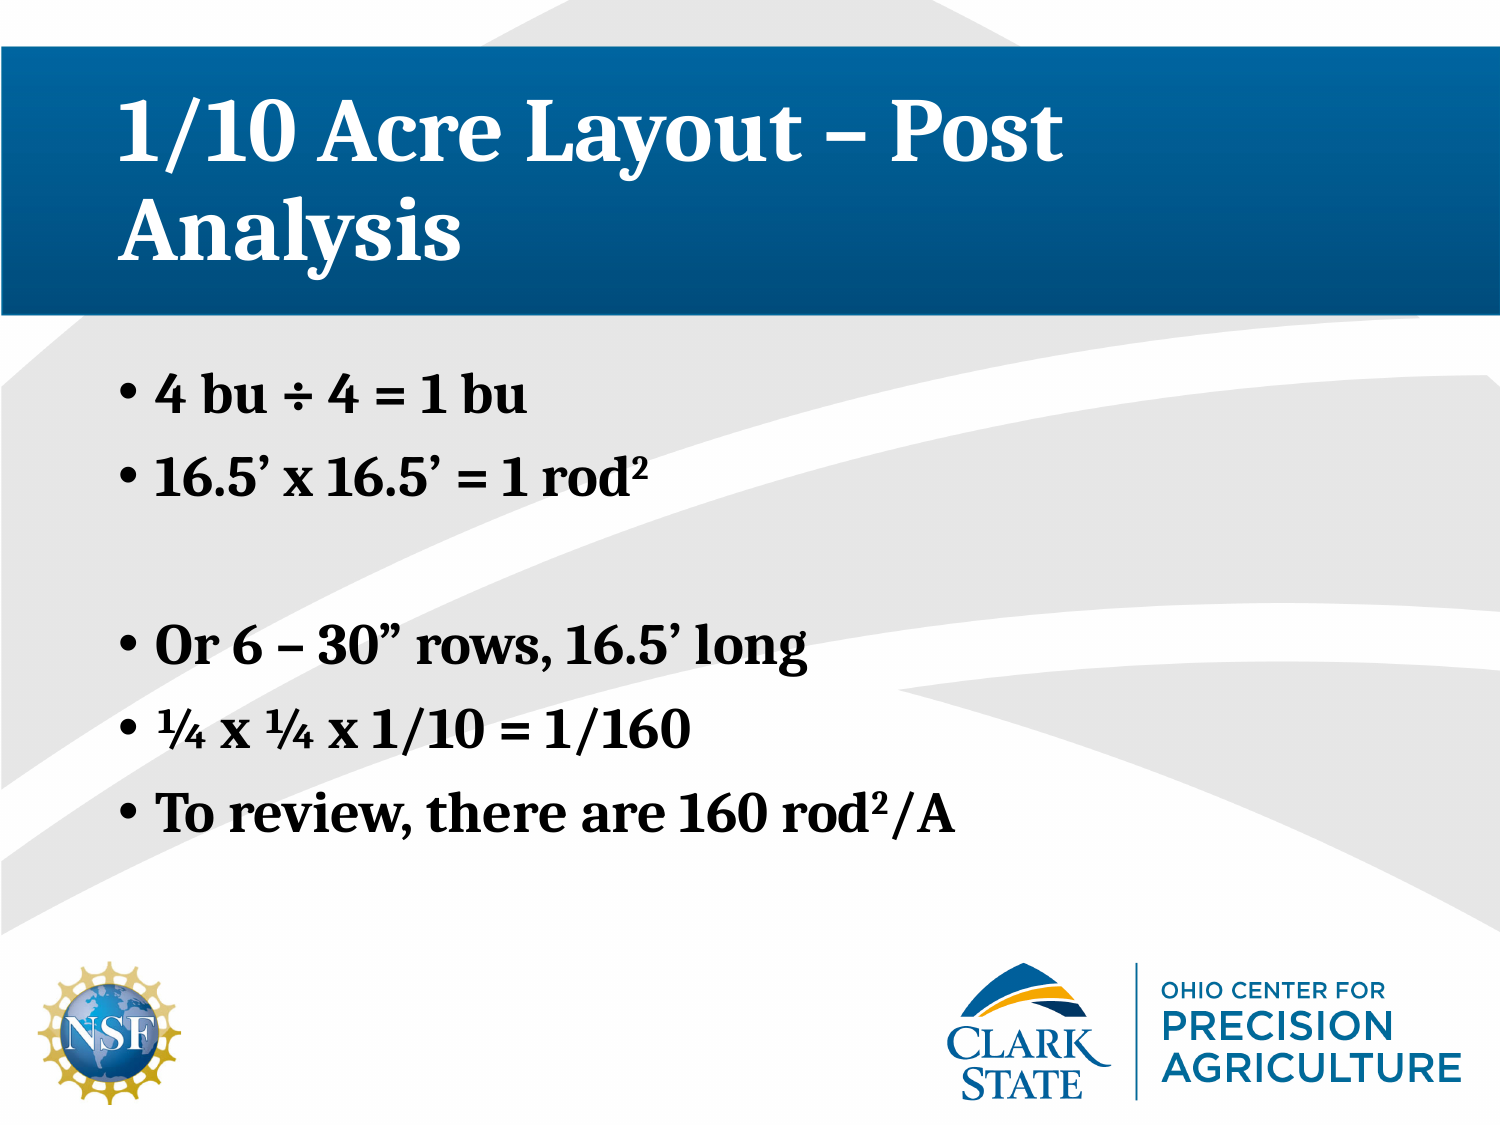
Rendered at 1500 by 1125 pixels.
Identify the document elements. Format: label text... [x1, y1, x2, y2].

picture [4, 49, 1500, 313]
title 1/10 Acre Layout – Post Analysis [103, 50, 1397, 313]
list 4 bu ÷ 4 = 1 bu 16.5’ x 16.5’ = 1 rod2 Or 6 – 30” rows, 16.5’ long ¼ x ¼ x 1/10 = 1/160 To review, there are 160 rod2/A [103, 355, 1397, 897]
picture [0, 0, 1500, 1125]
